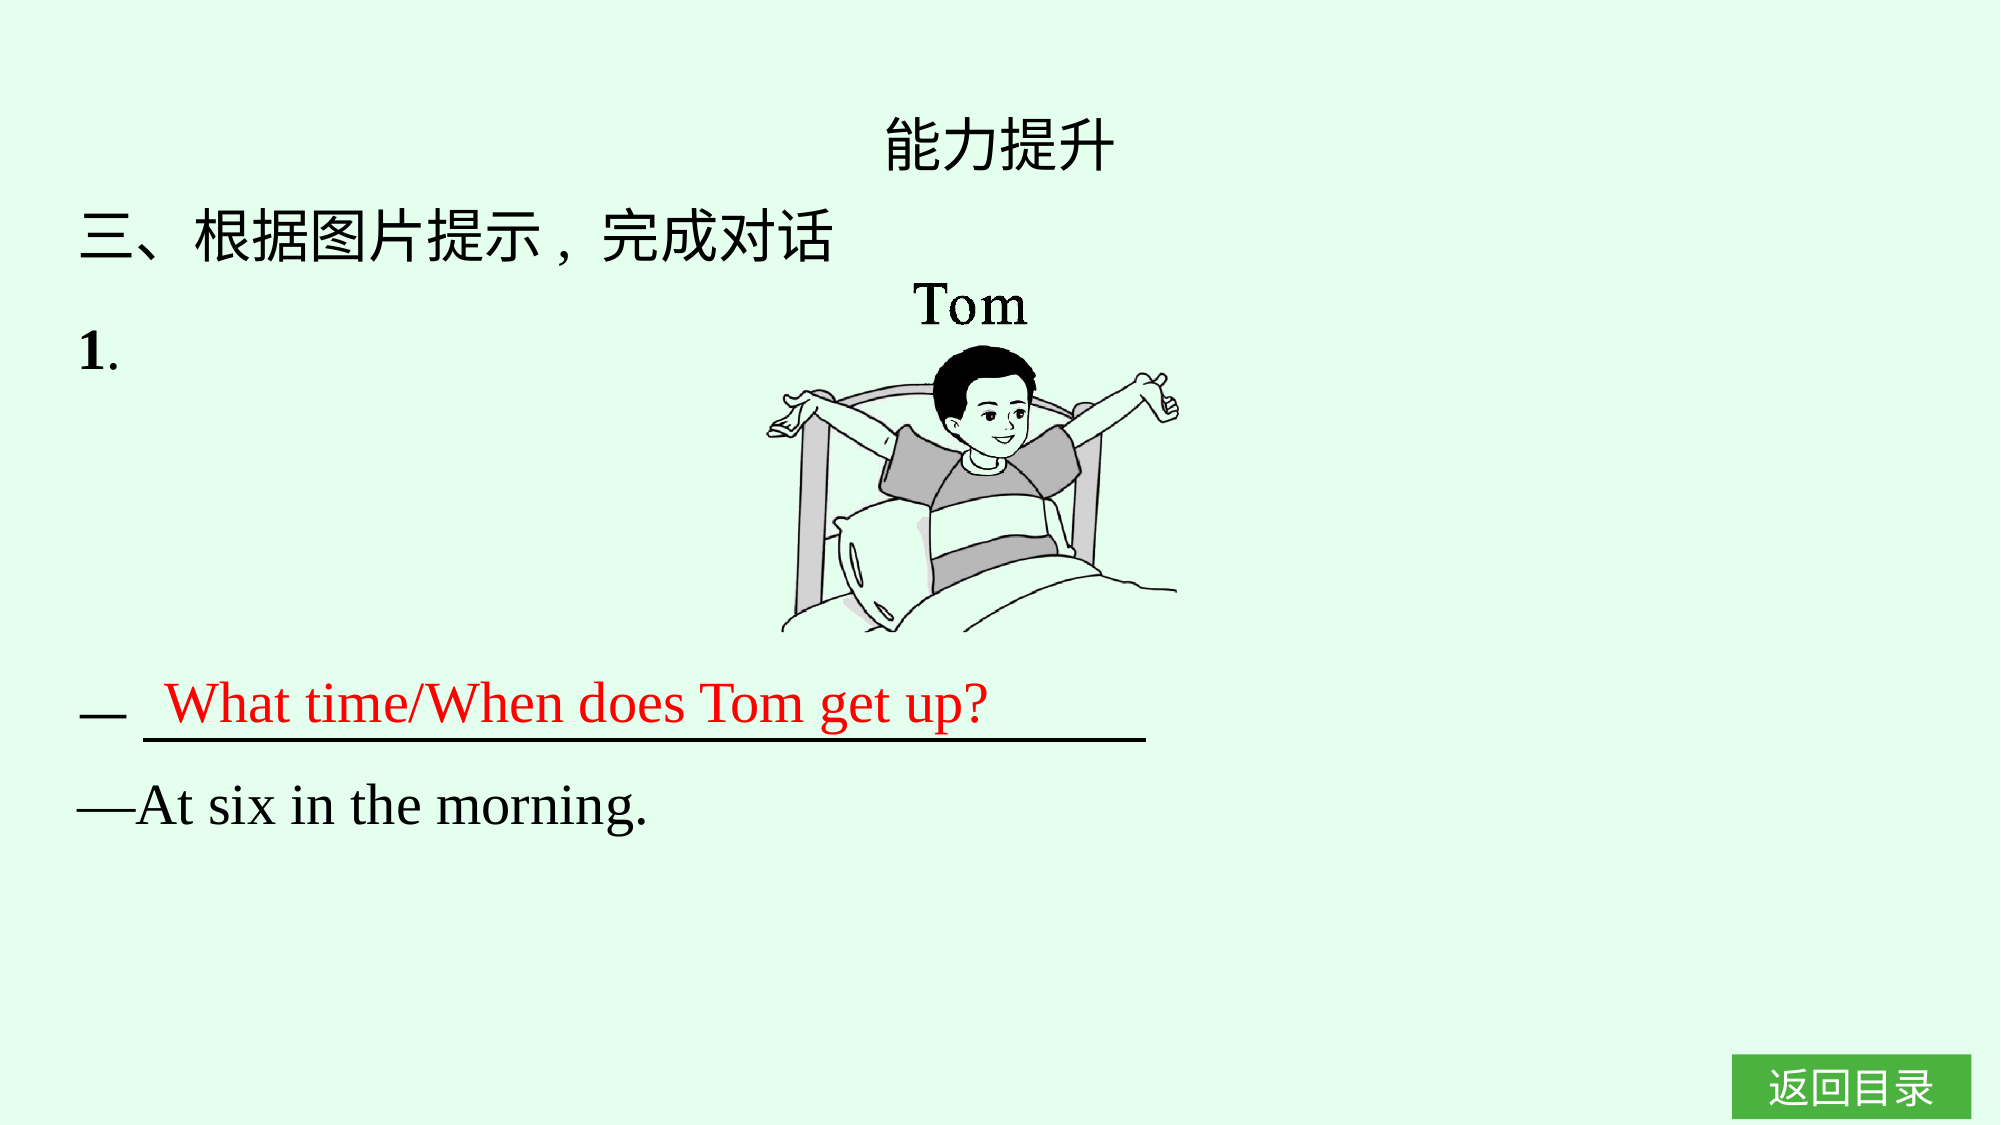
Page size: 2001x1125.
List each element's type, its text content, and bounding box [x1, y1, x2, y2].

text_box 1. — —At six in the morning. [62, 283, 1938, 844]
text_box What time/When does Tom get up? [149, 642, 1005, 742]
text_box 能力提升 三、根据图片提示, 完成对话 [62, 79, 1938, 277]
picture [756, 283, 1183, 643]
